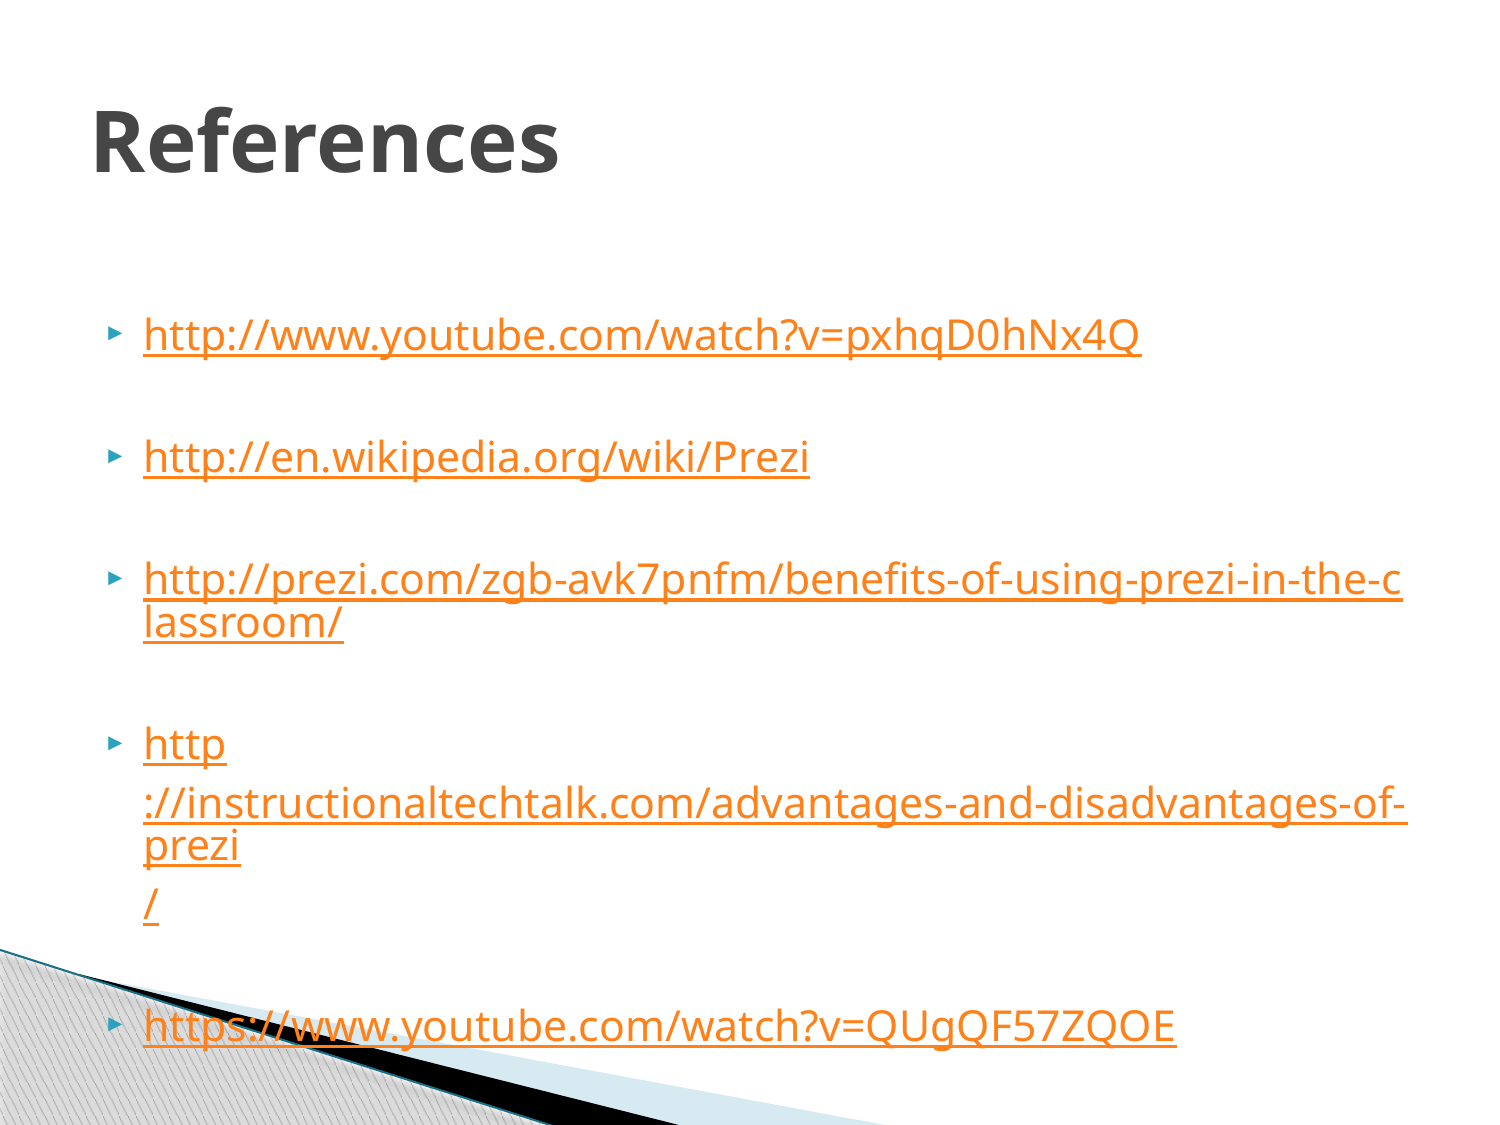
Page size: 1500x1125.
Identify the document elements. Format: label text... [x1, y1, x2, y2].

list http://www.youtube.com/watch?v=pxhqD0hNx4Q http://en.wikipedia.org/wiki/Prezi http://prezi.com/zgb-avk7pnfm/benefits-of-using-prezi-in-the-classroom/ http://instructionaltechtalk.com/advantages-and-disadvantages-of-prezi/ https://www.youtube.com/watch?v=QUgQF57ZQOE [75, 243, 1425, 986]
title References [75, 45, 1425, 233]
